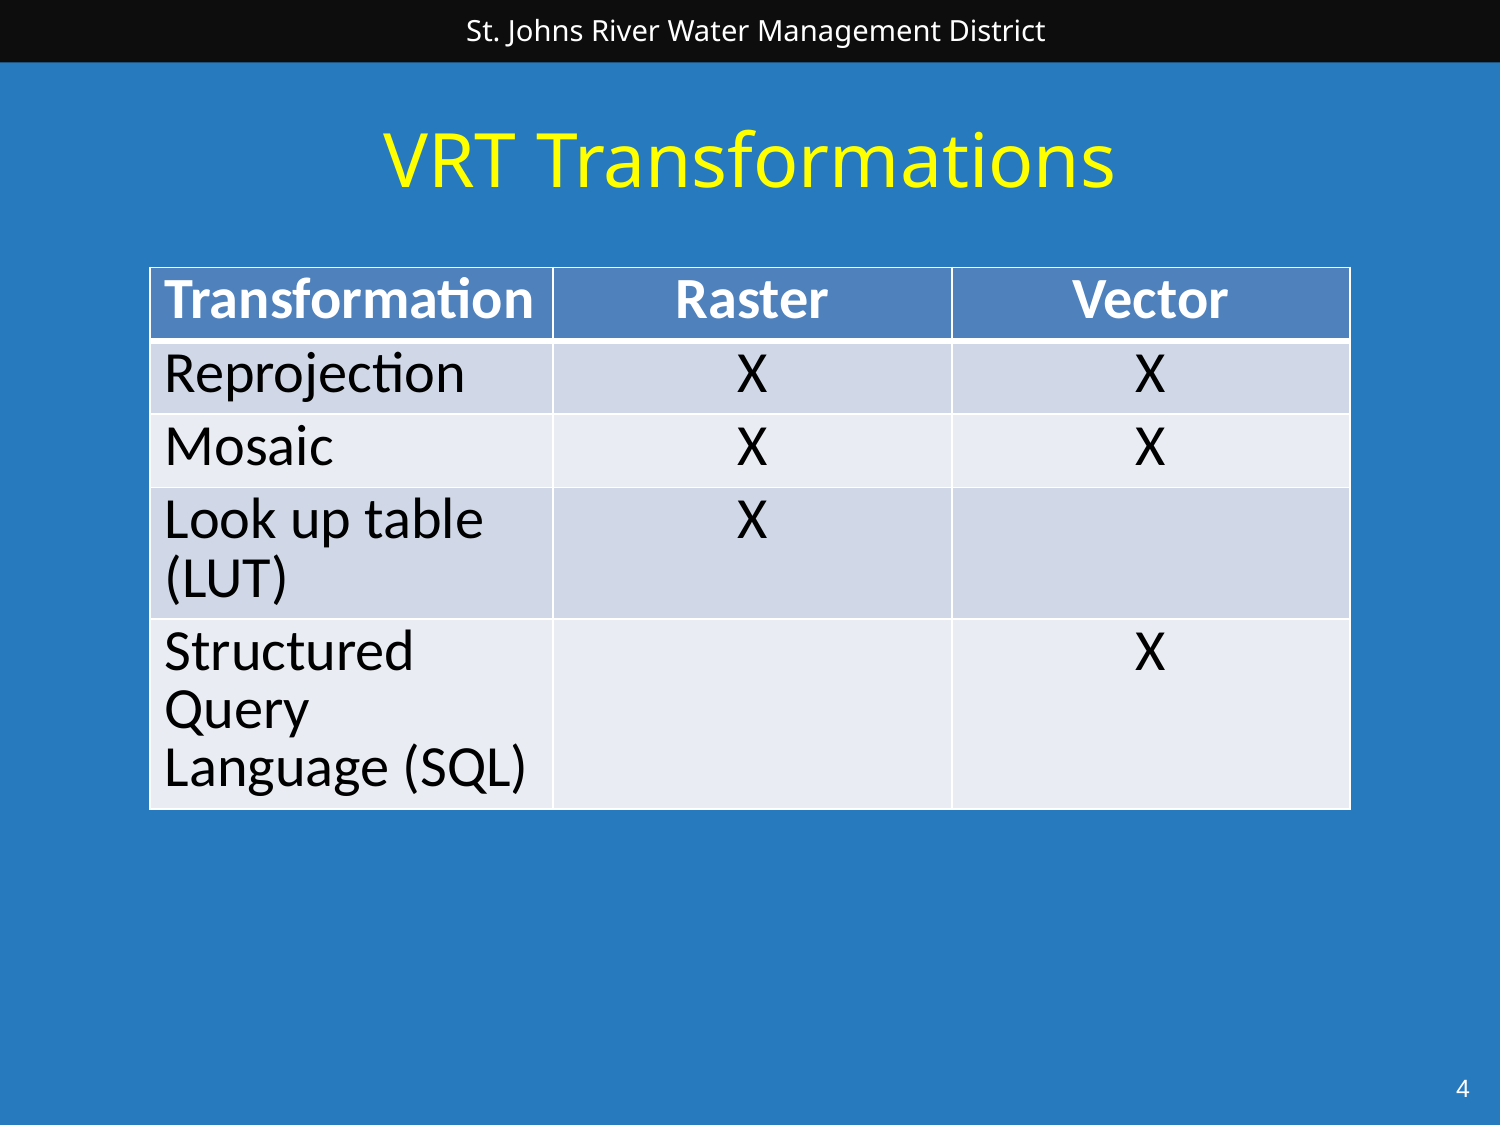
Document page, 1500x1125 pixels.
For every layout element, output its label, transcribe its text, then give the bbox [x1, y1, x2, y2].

table_cell [953, 488, 1349, 618]
table_cell X [554, 415, 951, 487]
table_cell X [953, 344, 1349, 413]
table_cell Look up table (LUT) [151, 488, 552, 618]
table_header Vector [953, 268, 1349, 338]
table_header Raster [554, 268, 951, 338]
table_cell X [554, 344, 951, 413]
table_cell X [554, 488, 951, 618]
table_cell Reprojection [151, 344, 552, 413]
table_cell X [953, 415, 1349, 487]
table_cell Mosaic [151, 415, 552, 487]
slide_number 4 [1200, 1065, 1500, 1125]
title VRT Transformations [150, 104, 1350, 255]
table_cell [554, 620, 951, 808]
table_cell X [953, 620, 1349, 808]
table_header Transformation [151, 268, 552, 338]
table_cell Structured Query Language (SQL) [151, 620, 552, 808]
